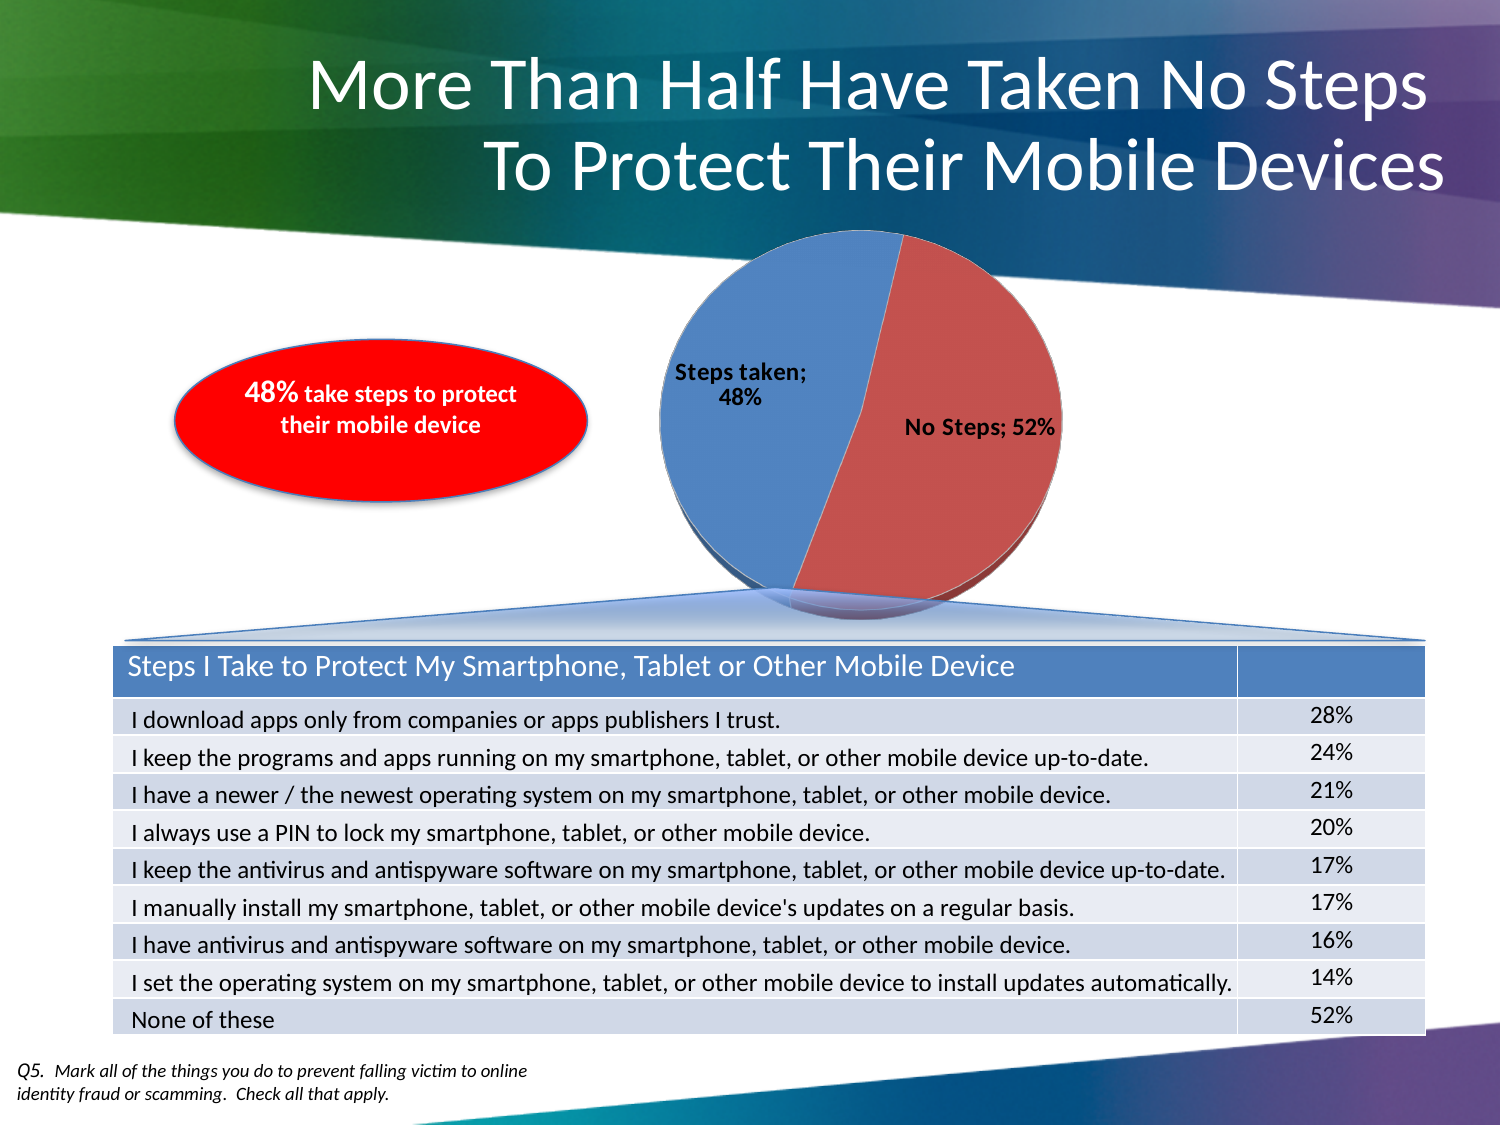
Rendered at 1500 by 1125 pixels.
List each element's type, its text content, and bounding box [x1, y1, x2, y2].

table_cell 24% [1238, 736, 1425, 772]
table_header [1238, 646, 1425, 697]
table_cell 16% [1238, 924, 1425, 959]
table_cell 14% [1238, 961, 1425, 997]
table_cell 52% [1238, 999, 1425, 1034]
table_cell I keep the programs and apps running on my smartphone, tablet, or other mobile device up-to-date. [113, 736, 1237, 772]
chart [437, 222, 1113, 628]
table_cell I have antivirus and antispyware software on my smartphone, tablet, or other mobile device. [113, 924, 1237, 959]
table_cell I always use a PIN to lock my smartphone, tablet, or other mobile device. [113, 811, 1237, 847]
text_box [124, 614, 1426, 642]
text_box Q5. Mark all of the things you do to prevent falling victim to online identity fraud or scamming. Check all that apply. [2, 1051, 588, 1112]
table_cell I set the operating system on my smartphone, tablet, or other mobile device to install updates automatically. [113, 961, 1237, 997]
table_cell I download apps only from companies or apps publishers I trust. [113, 699, 1237, 734]
text_box 48% take steps to protect their mobile device [224, 363, 432, 446]
text_box [173, 367, 432, 503]
table_cell I have a newer / the newest operating system on my smartphone, tablet, or other mobile device. [113, 774, 1237, 809]
table_cell I manually install my smartphone, tablet, or other mobile device's updates on a regular basis. [113, 886, 1237, 922]
table_cell 17% [1238, 886, 1425, 922]
text_box [233, 338, 432, 363]
table_cell None of these [113, 999, 1237, 1034]
table_header Steps I Take to Protect My Smartphone, Tablet or Other Mobile Device [113, 646, 1237, 697]
table_cell I keep the antivirus and antispyware software on my smartphone, tablet, or other mobile device up-to-date. [113, 849, 1237, 884]
table_cell 20% [1238, 811, 1425, 847]
picture [0, 0, 1500, 1125]
table_cell 21% [1238, 774, 1425, 809]
title More Than Half Have Taken No Steps To Protect Their Mobile Devices [0, 37, 1462, 226]
table_cell 17% [1238, 849, 1425, 884]
table_cell 28% [1238, 699, 1425, 734]
